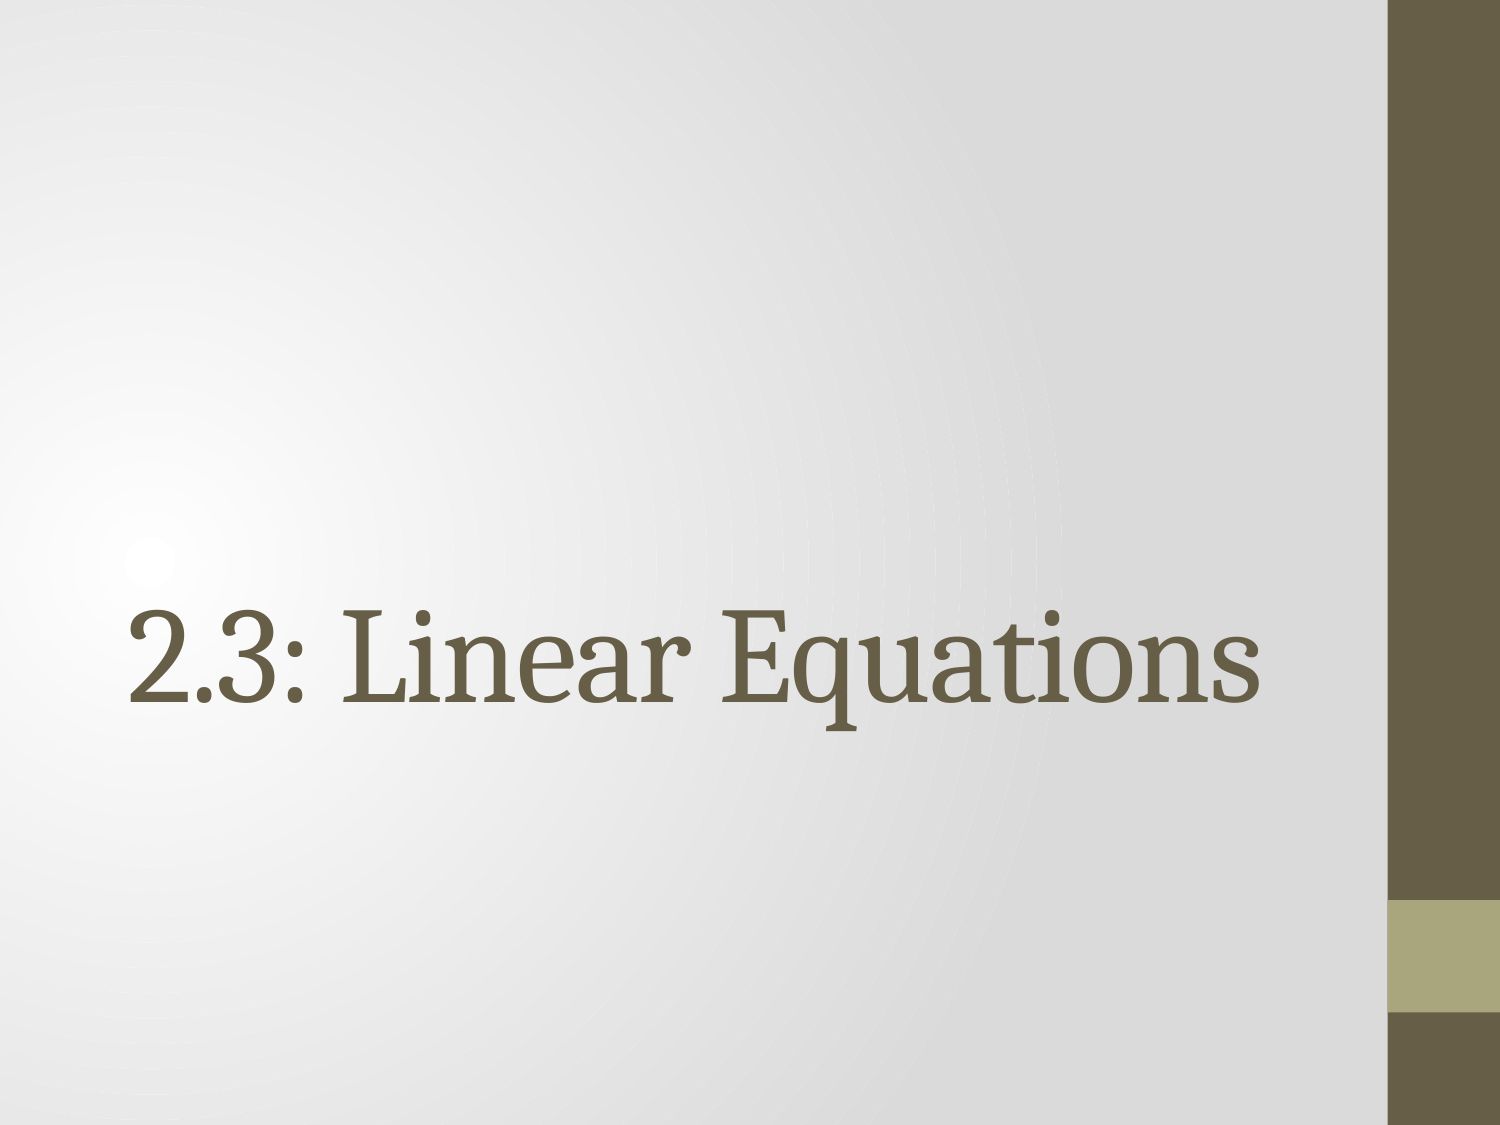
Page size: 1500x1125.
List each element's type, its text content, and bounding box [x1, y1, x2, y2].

title 2.3: Linear Equations [112, 312, 1350, 738]
